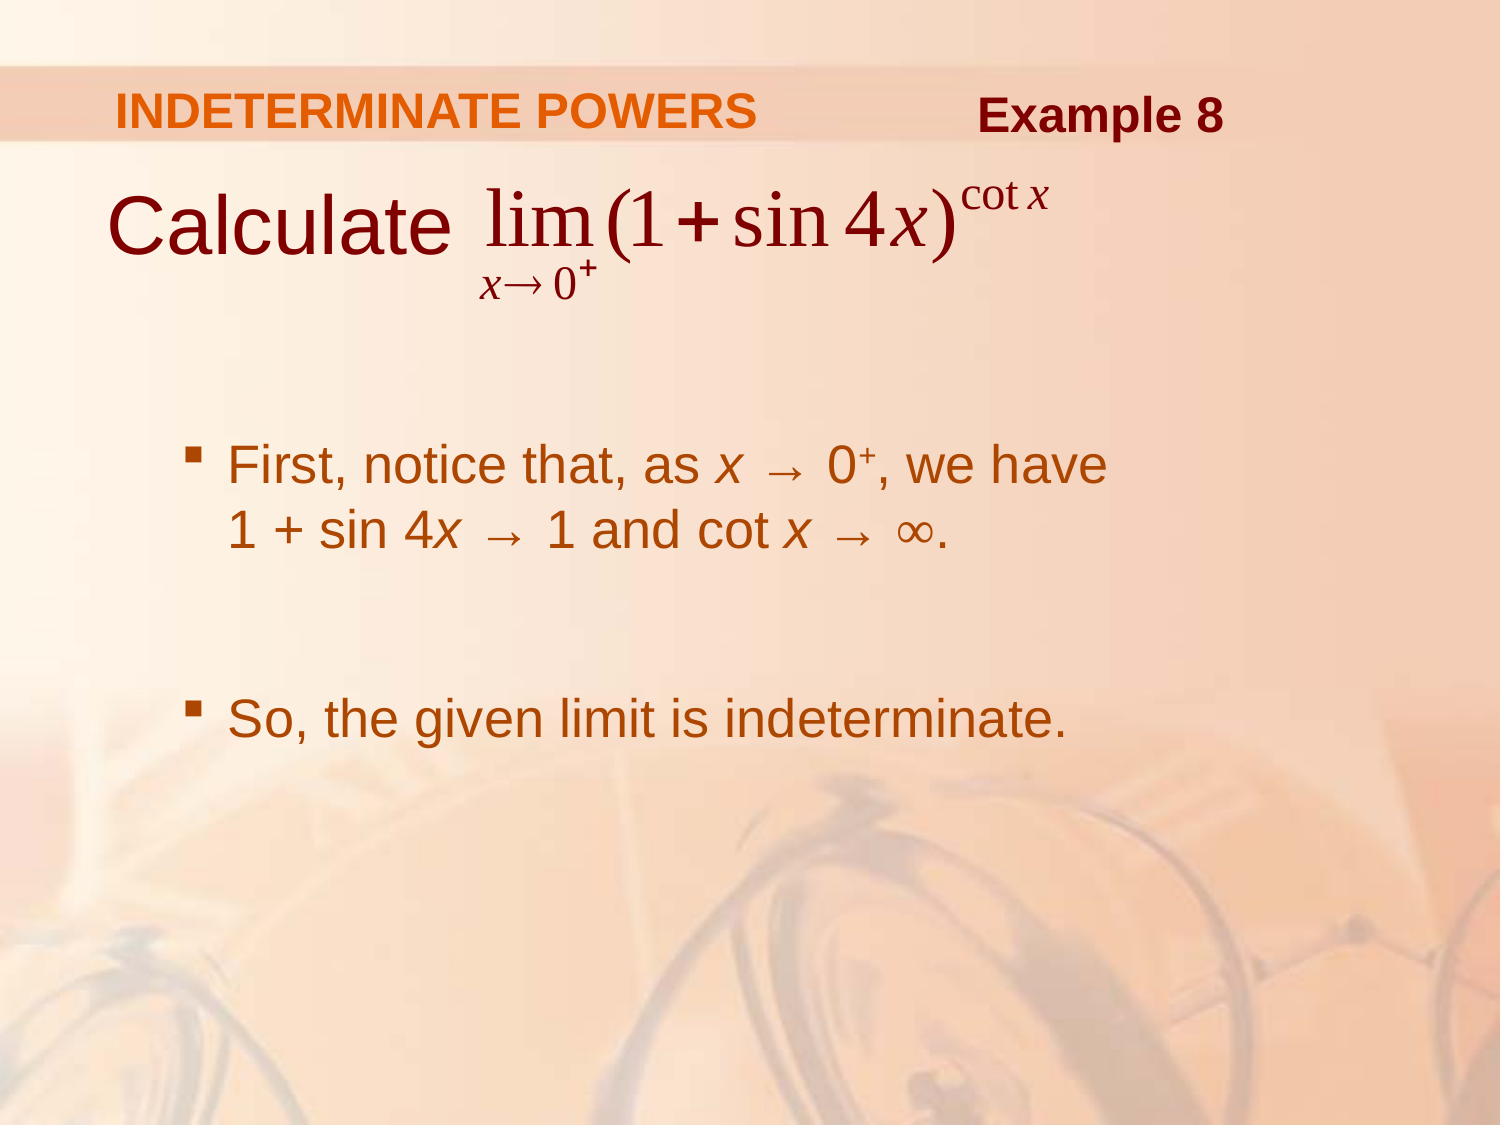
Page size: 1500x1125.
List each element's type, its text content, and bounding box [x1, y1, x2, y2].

title INDETERMINATE POWERS [99, 60, 976, 133]
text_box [464, 156, 1069, 317]
list Calculate First, notice that, as x → 0+, we have 1 + sin 4x → 1 and cot x → ∞. So, the given limit is indeterminate. [90, 133, 1499, 1097]
picture [0, 0, 1500, 1125]
text_box Example 8 [962, 74, 1425, 150]
